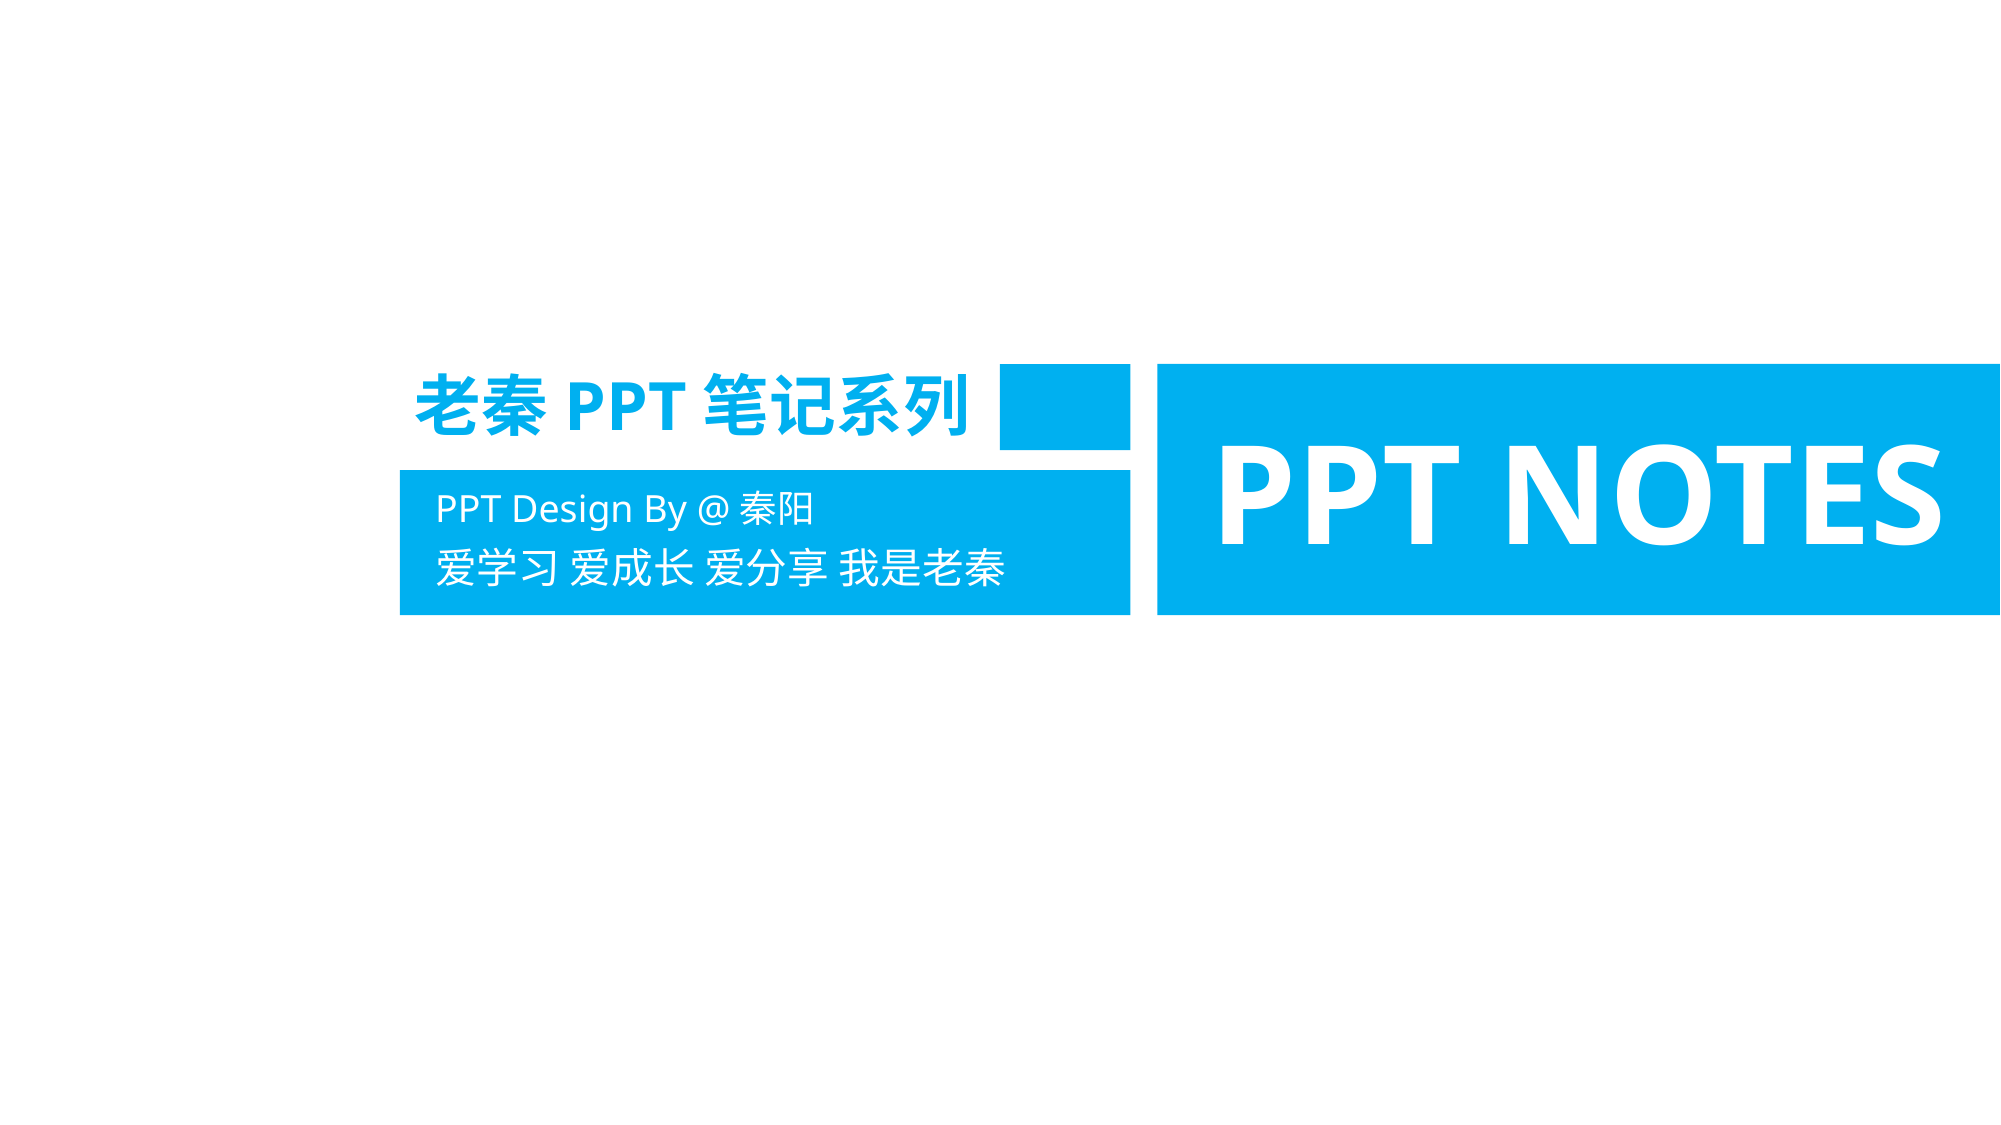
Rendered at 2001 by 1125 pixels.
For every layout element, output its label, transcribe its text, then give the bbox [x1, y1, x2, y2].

text_box [399, 469, 1131, 616]
text_box PPT NOTES [1156, 363, 2000, 616]
text_box [999, 363, 1131, 451]
text_box PPT Design By @秦阳 [420, 477, 1000, 534]
text_box 爱学习 爱成长 爱分享 我是老秦 [420, 534, 1075, 615]
text_box 老秦PPT笔记系列 [399, 356, 1000, 436]
